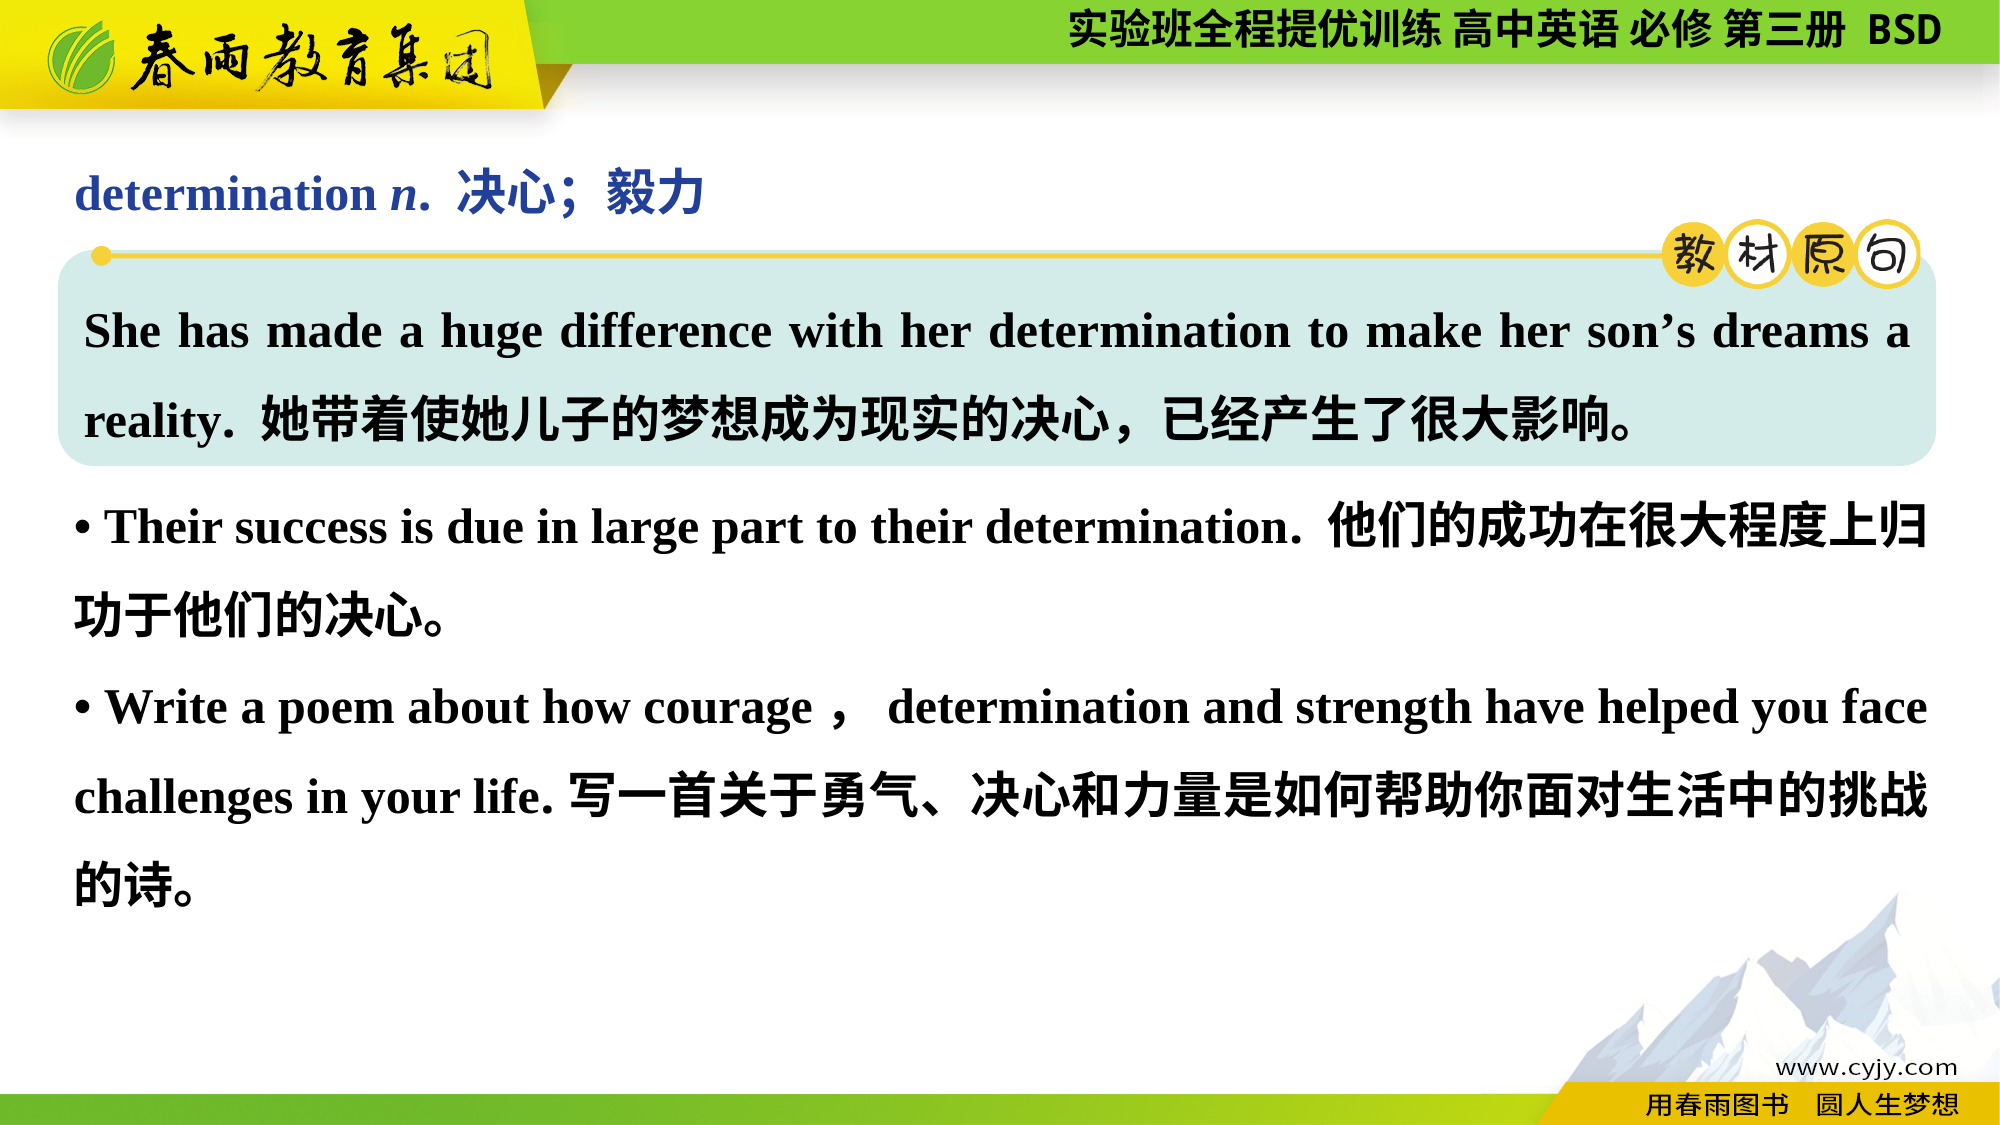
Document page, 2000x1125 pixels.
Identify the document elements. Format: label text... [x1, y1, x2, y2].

text_box She has made a huge difference with her determination to make her son’s dreams a reality. 她带着使她儿子的梦想成为现实的决心，已经产生了很大影响。 [57, 251, 1937, 456]
list determination n. 决心；毅力 [59, 122, 1944, 217]
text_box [90, 219, 1921, 319]
picture [0, 0, 2000, 1125]
text_box • Their success is due in large part to their determination. 他们的成功在很大程度上归功于他们的决心。 • Write a poem about how courage，determination and strength have helped you face challenges in your life.写一首关于勇气、决心和力量是如何帮助你面对生活中的挑战的诗。 [59, 456, 1944, 921]
